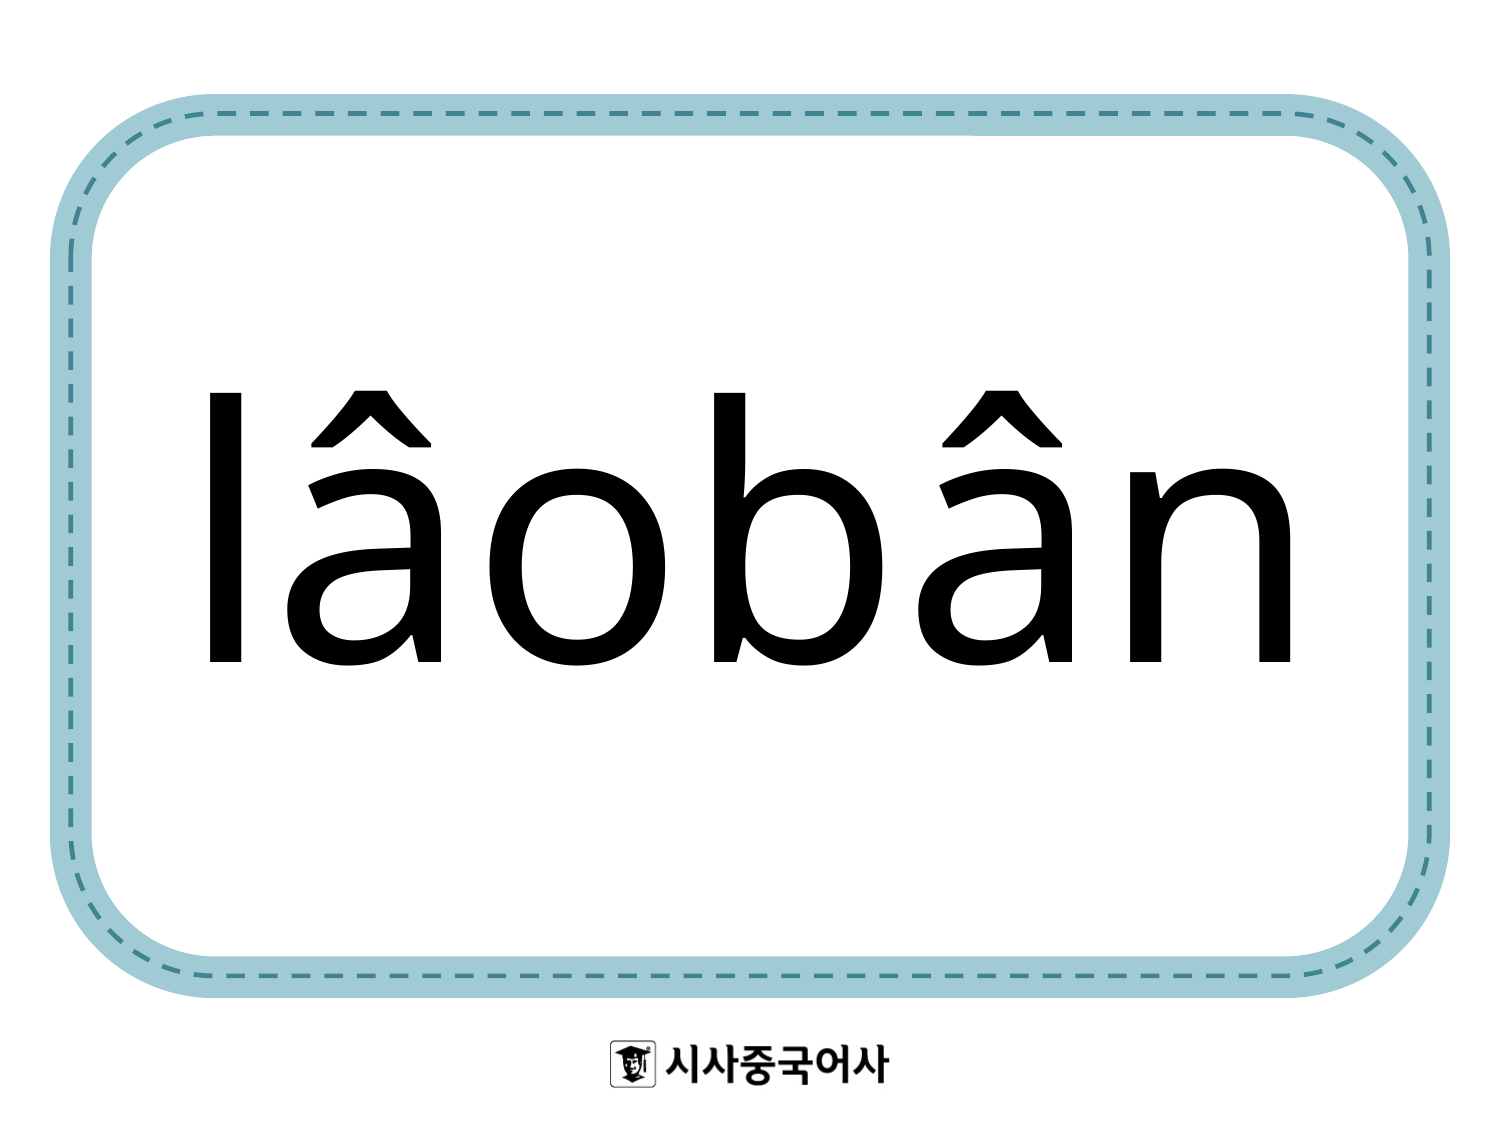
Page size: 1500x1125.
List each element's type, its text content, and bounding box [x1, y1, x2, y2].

picture [602, 1034, 898, 1094]
text_box lâobân [145, 189, 1354, 853]
